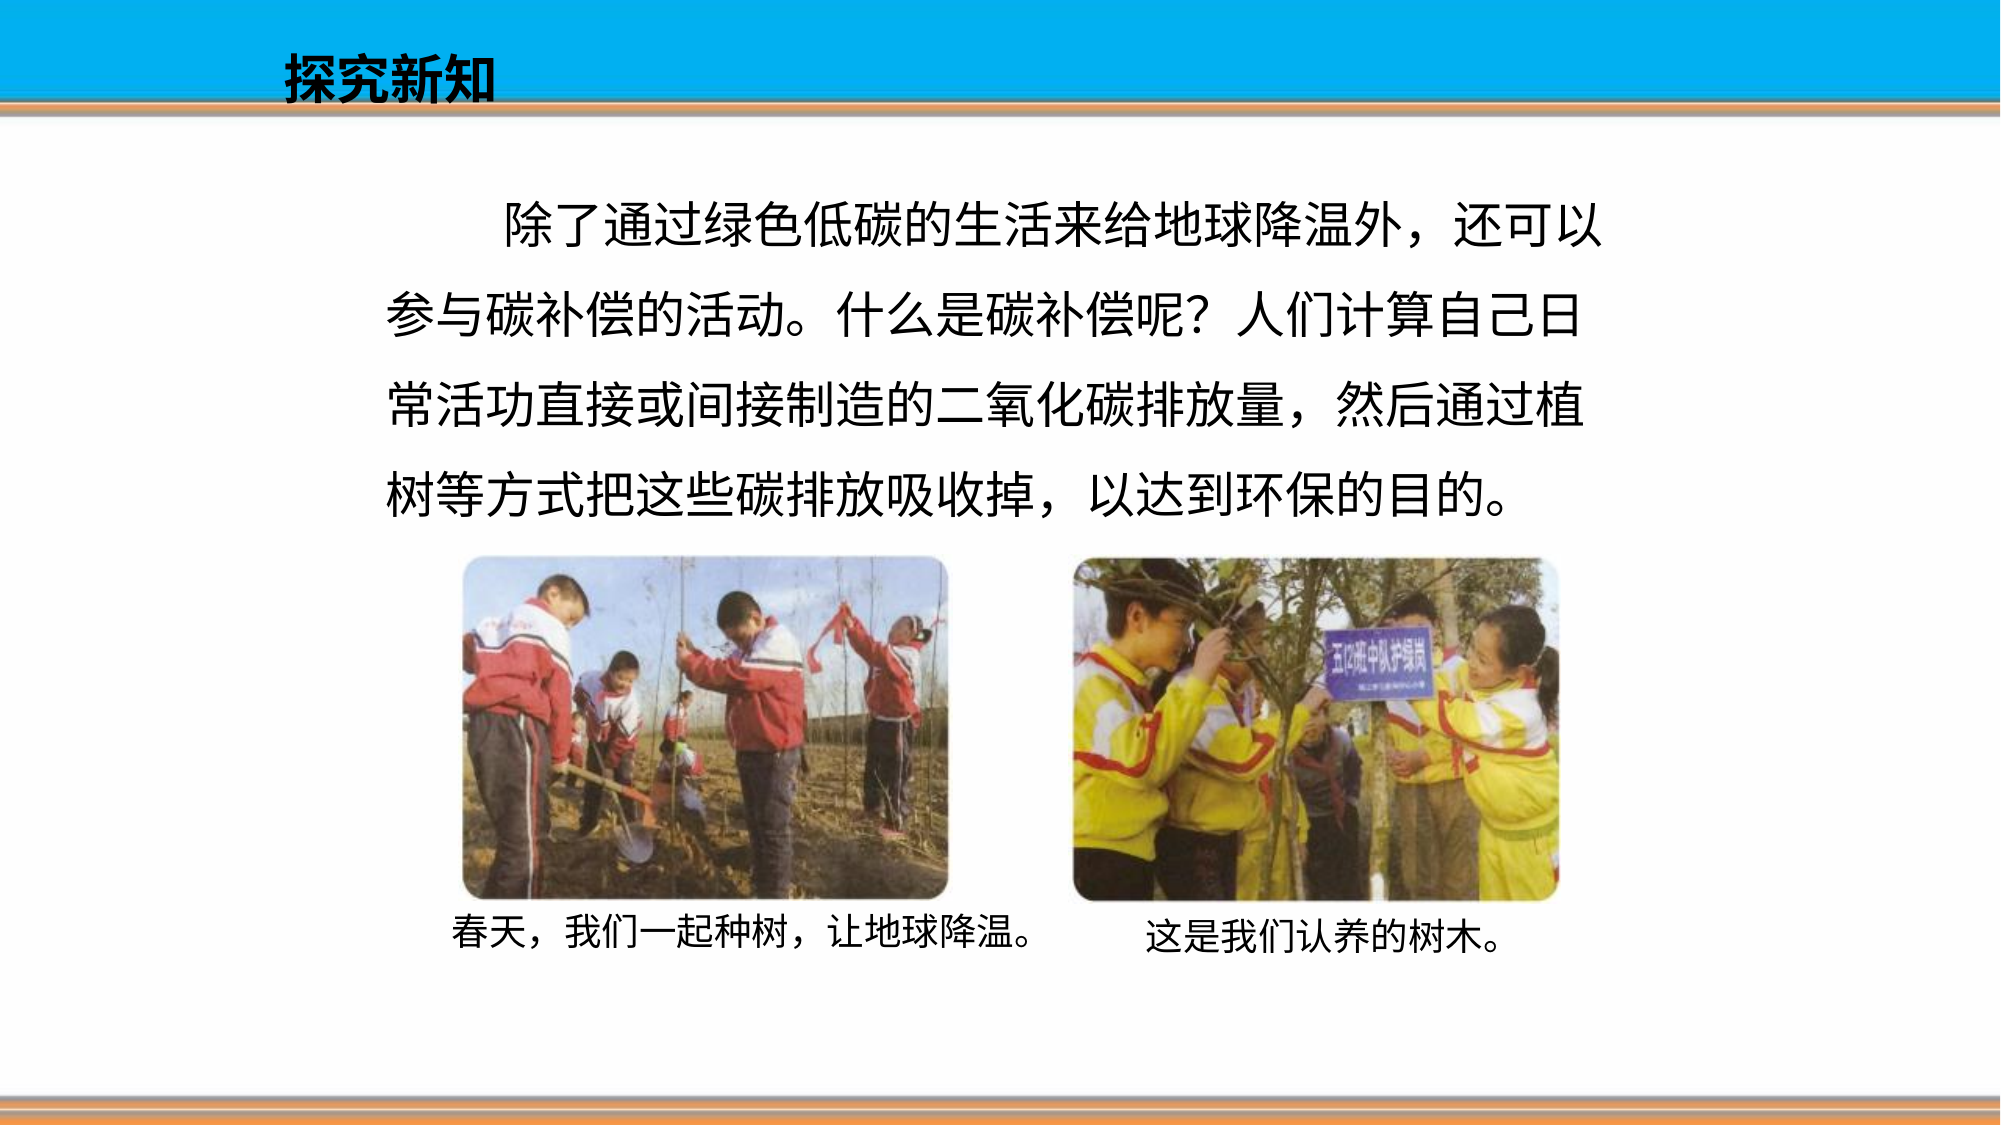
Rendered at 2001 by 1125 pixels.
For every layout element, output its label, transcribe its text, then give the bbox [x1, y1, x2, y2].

text_box 这是我们认养的树木。 [1130, 913, 1536, 966]
picture [0, 97, 2001, 1125]
text_box 除了通过绿色低碳的生活来给地球降温外，还可以参与碳补偿的活动。什么是碳补偿呢？人们计算自己日常活功直接或间接制造的二氧化碳排放量，然后通过植树等方式把这些碳排放吸收掉，以达到环保的目的。 [370, 156, 1630, 374]
title 探究新知 [268, 38, 1733, 119]
text_box 春天，我们一起种树，让地球降温。 [436, 900, 1067, 961]
